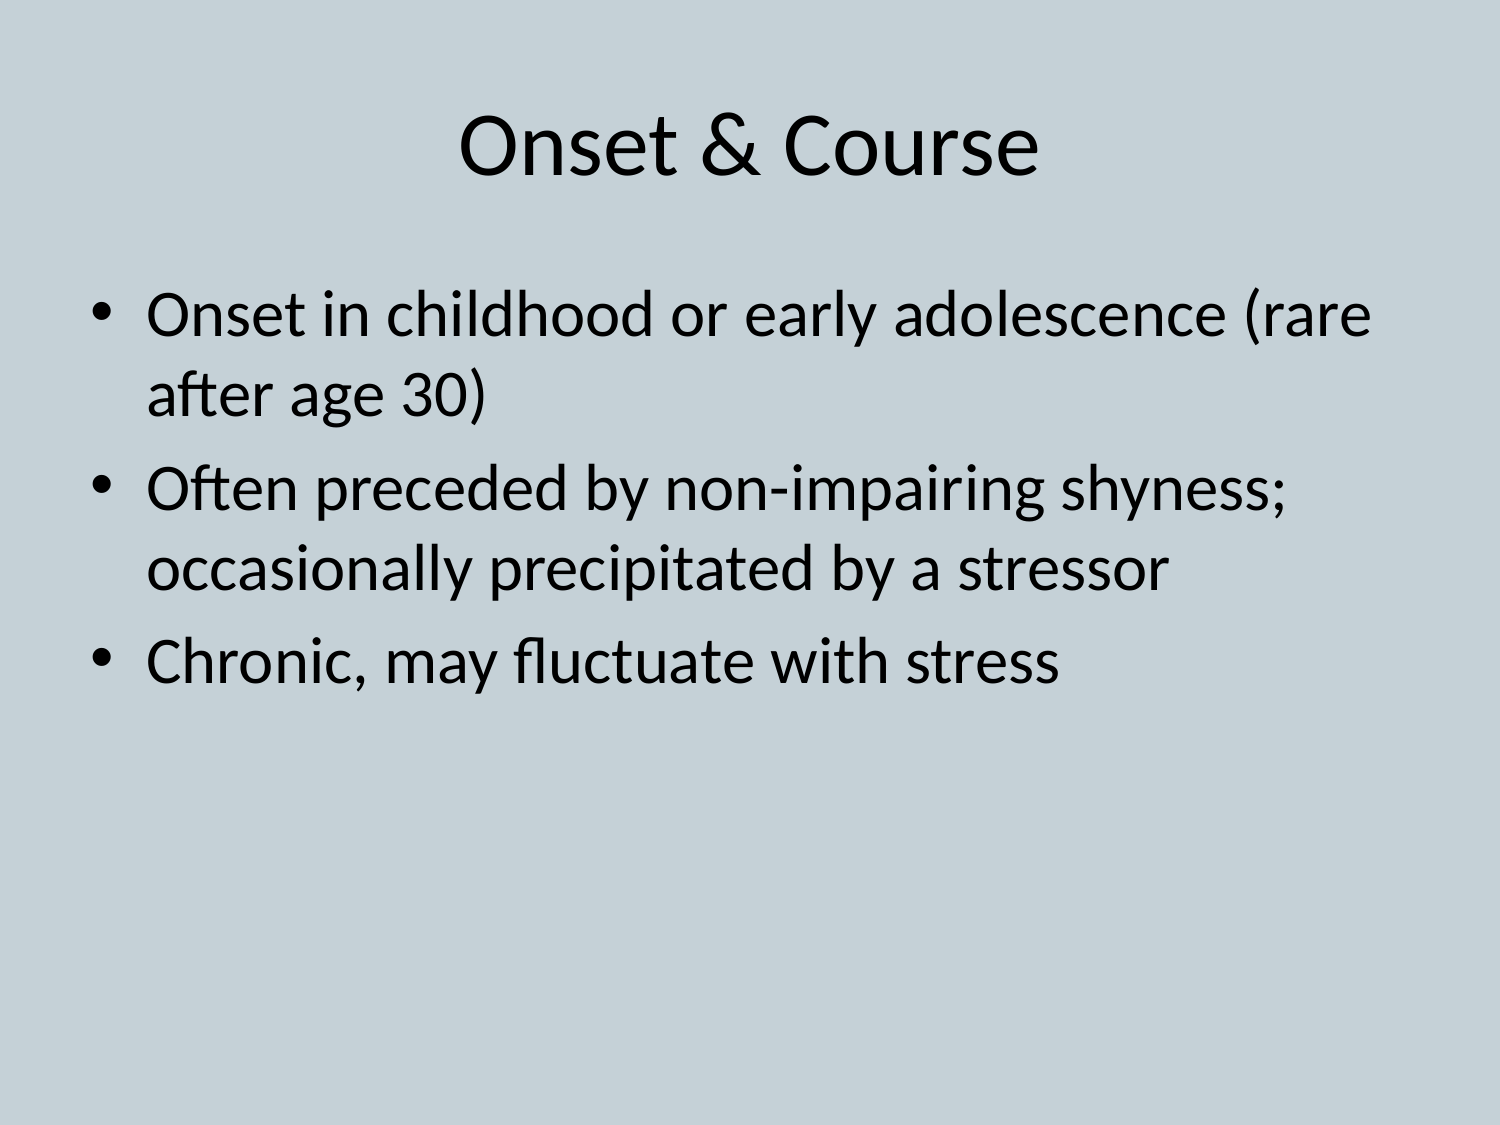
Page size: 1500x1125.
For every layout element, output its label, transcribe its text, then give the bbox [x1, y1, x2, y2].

title Onset & Course [75, 45, 1425, 233]
list Onset in childhood or early adolescence (rare after age 30) Often preceded by non-impairing shyness; occasionally precipitated by a stressor Chronic, may fluctuate with stress [75, 262, 1425, 1005]
